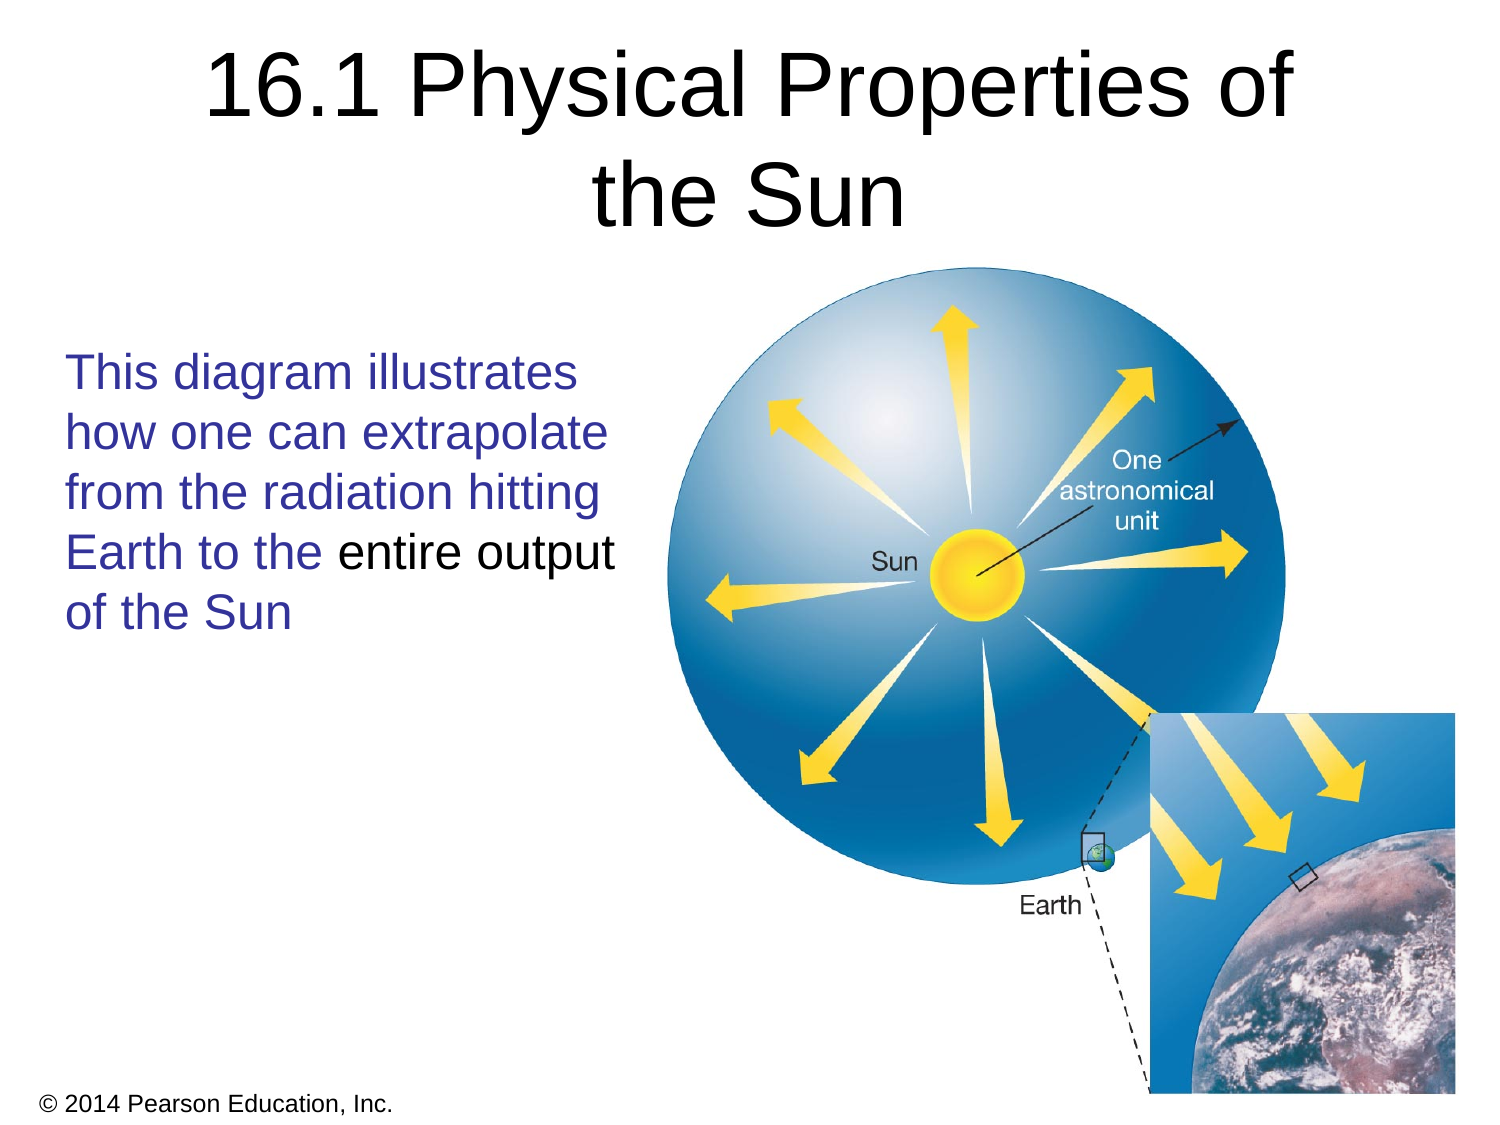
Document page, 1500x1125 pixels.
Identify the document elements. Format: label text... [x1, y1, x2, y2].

title 16.1 Physical Properties of the Sun [112, 41, 1388, 229]
picture [659, 258, 1463, 1096]
text_box This diagram illustrates how one can extrapolate from the radiation hitting Earth to the entire output of the Sun [49, 331, 650, 647]
